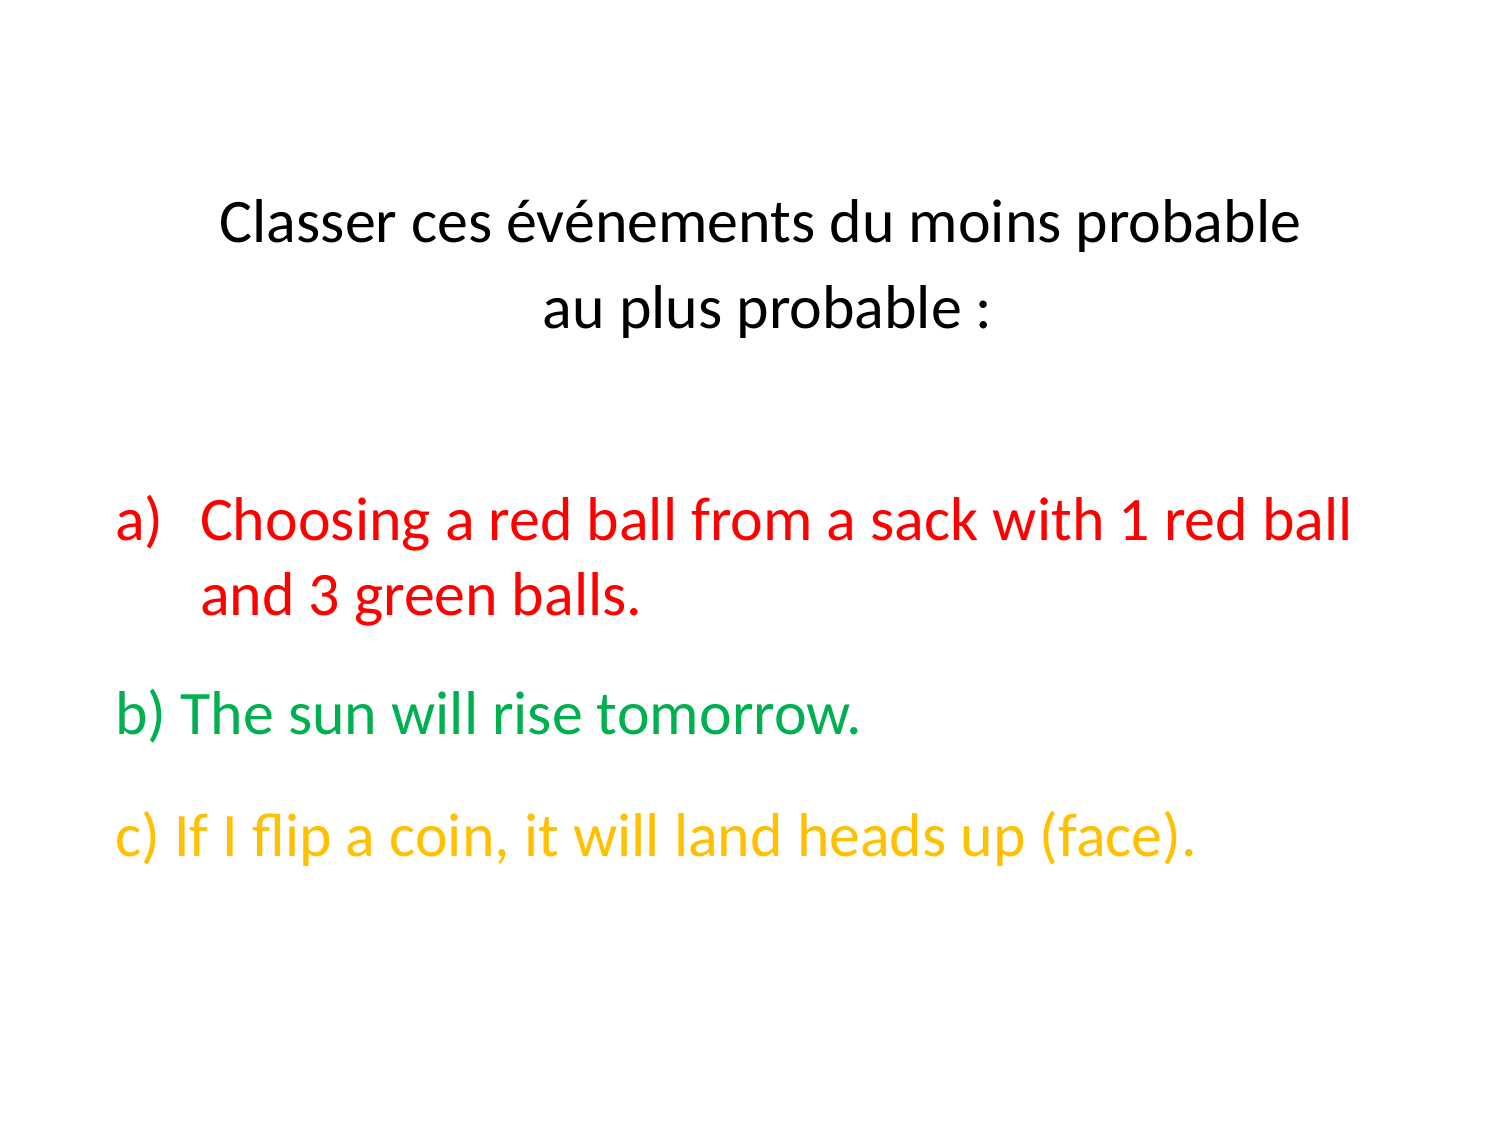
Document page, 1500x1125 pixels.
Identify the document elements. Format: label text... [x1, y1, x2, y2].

subtitle Classer ces événements du moins probable au plus probable : Choosing a red ball from a sack with 1 red ball and 3 green balls. b) The sun will rise tomorrow. c) If I flip a coin, it will land heads up (face). [100, 172, 1436, 882]
